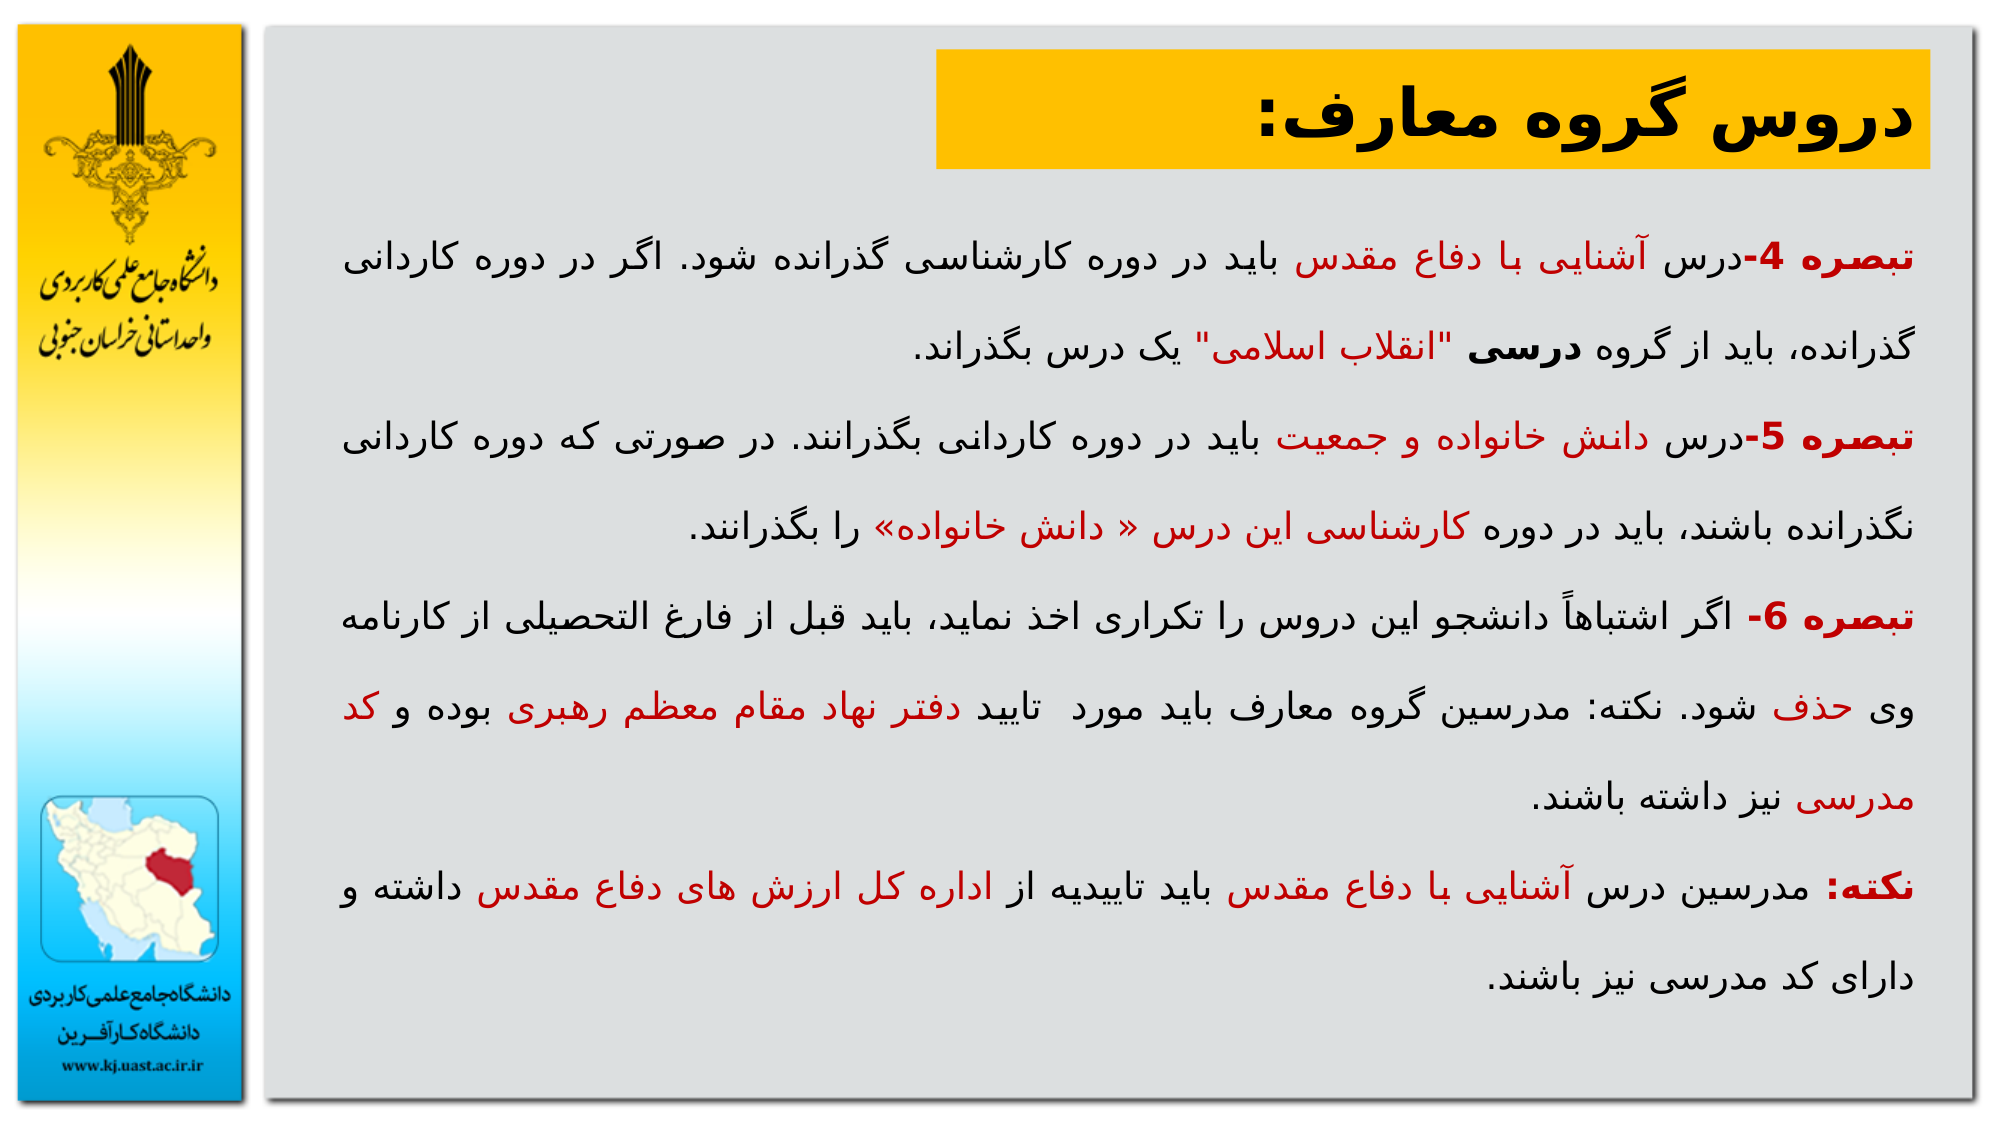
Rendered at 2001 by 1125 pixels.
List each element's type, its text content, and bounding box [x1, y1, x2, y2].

picture [0, 0, 2001, 1125]
text_box [324, 946, 1903, 991]
text_box دروس گروه معارف: [935, 48, 1932, 171]
text_box تبصره 4-درس آشنایی با دفاع مقدس باید در دوره کارشناسی گذرانده شود. اگر در دوره کاردانی گذرانده، باید از گروه درسی "انقلاب اسلامی" یک درس بگذراند. تبصره 5-درس دانش خانواده و جمعیت باید در دوره کاردانی بگذرانند. در صورتی که دوره کاردانی نگذرانده باشند، باید در دوره کارشناسی این درس « دانش خانواده» را بگذرانند. تبصره 6- اگر اشتباهاً دانشجو این دروس را تکراری اخذ نماید، باید قبل از فارغ التحصیلی از کارنامه وی حذف شود. نکته: مدرسین گروه معارف باید مورد تایید دفتر نهاد مقام معظم رهبری بوده و کد مدرسی نیز داشته باشند. نکته: مدرسین درس آشنایی با دفاع مقدس باید تاییدیه از اداره کل ارزش های دفاع مقدس داشته و دارای کد مدرسی نیز باشند. [324, 238, 1931, 946]
